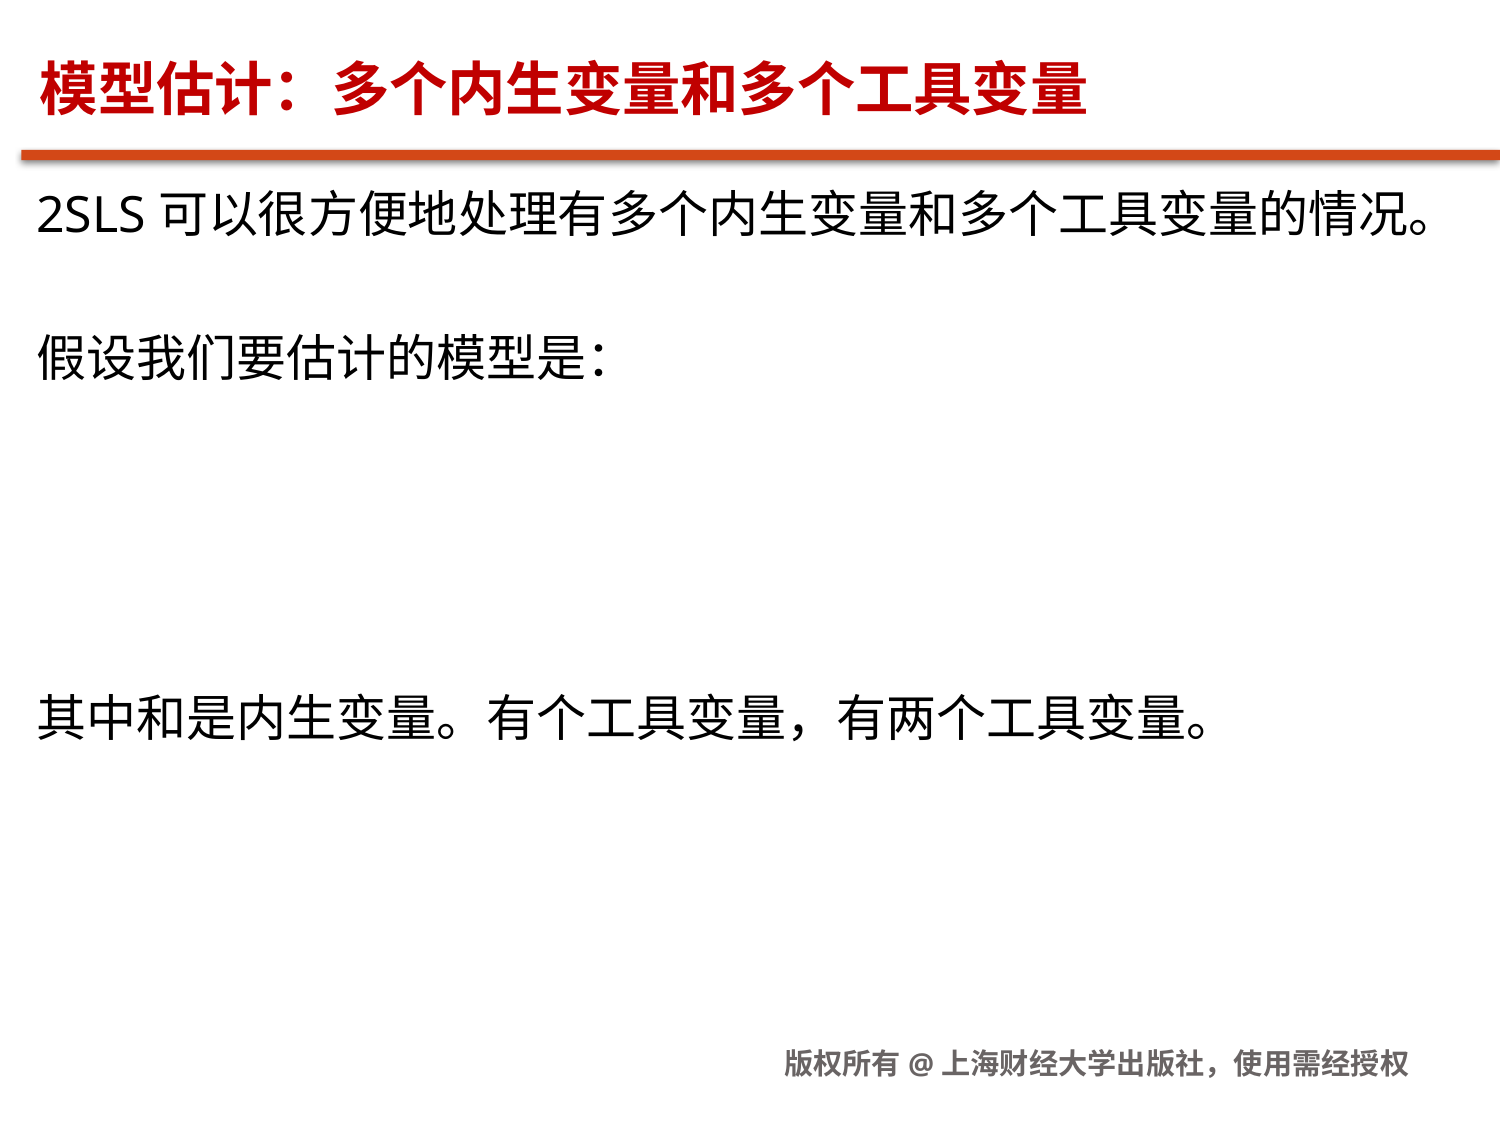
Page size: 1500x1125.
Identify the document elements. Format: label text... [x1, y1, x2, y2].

footer 版权所有@上海财经大学出版社，使用需经授权 [690, 1025, 1500, 1100]
title 模型估计：多个内生变量和多个工具变量 [24, 50, 1450, 138]
